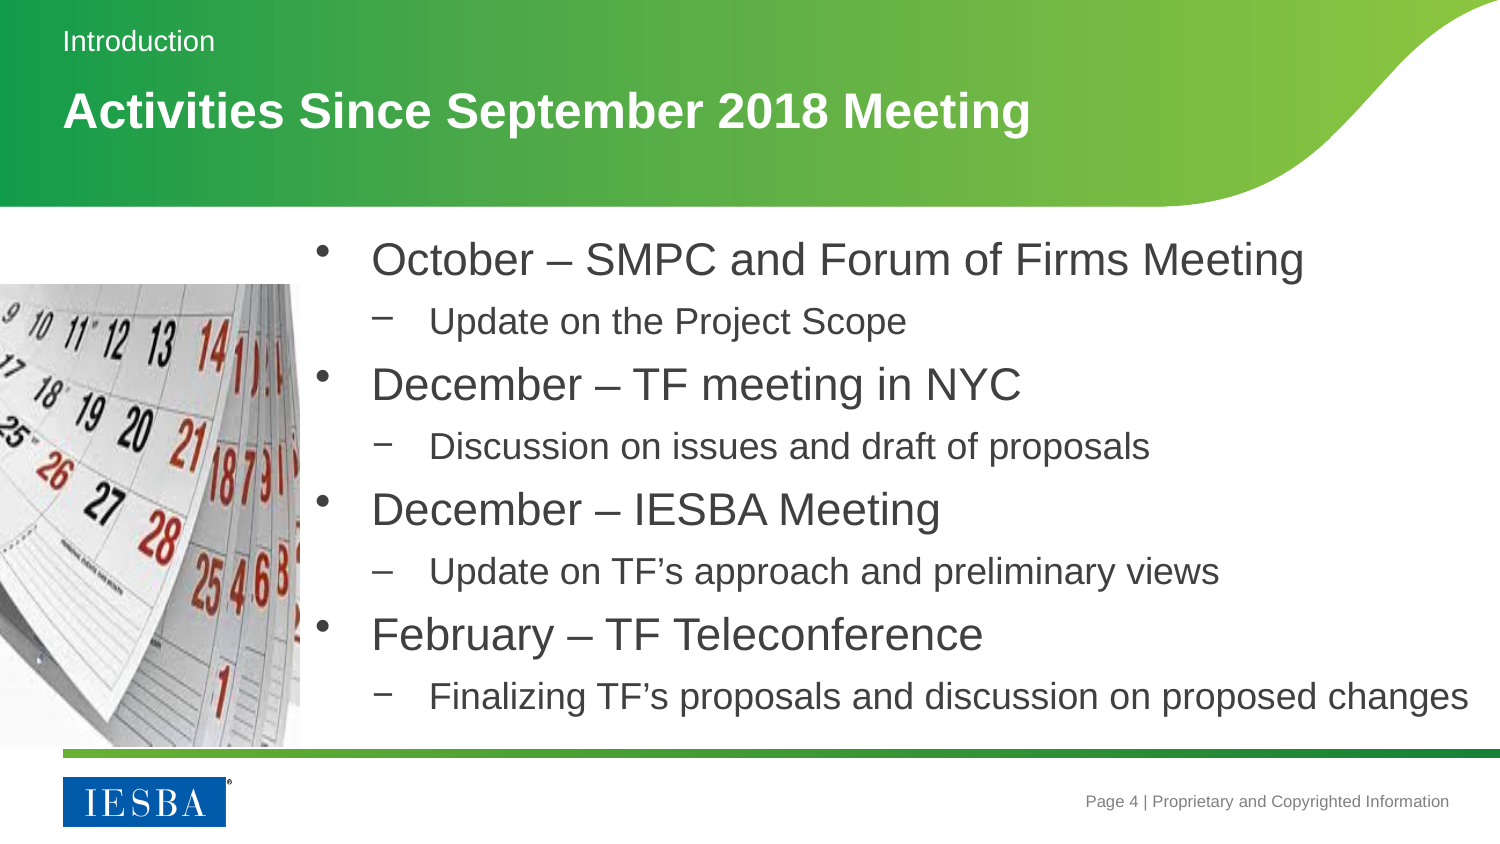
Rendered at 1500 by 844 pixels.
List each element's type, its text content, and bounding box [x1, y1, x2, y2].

title Activities Since September 2018 Meeting [62, 75, 1300, 142]
picture [0, 0, 1500, 207]
picture [63, 777, 232, 827]
subtitle Introduction [62, 22, 500, 51]
list October – SMPC and Forum of Firms Meeting Update on the Project Scope December – TF meeting in NYC Discussion on issues and draft of proposals December – IESBA Meeting Update on TF’s approach and preliminary views February – TF Teleconference Finalizing TF’s proposals and discussion on proposed changes [300, 221, 1500, 747]
picture [0, 284, 301, 748]
